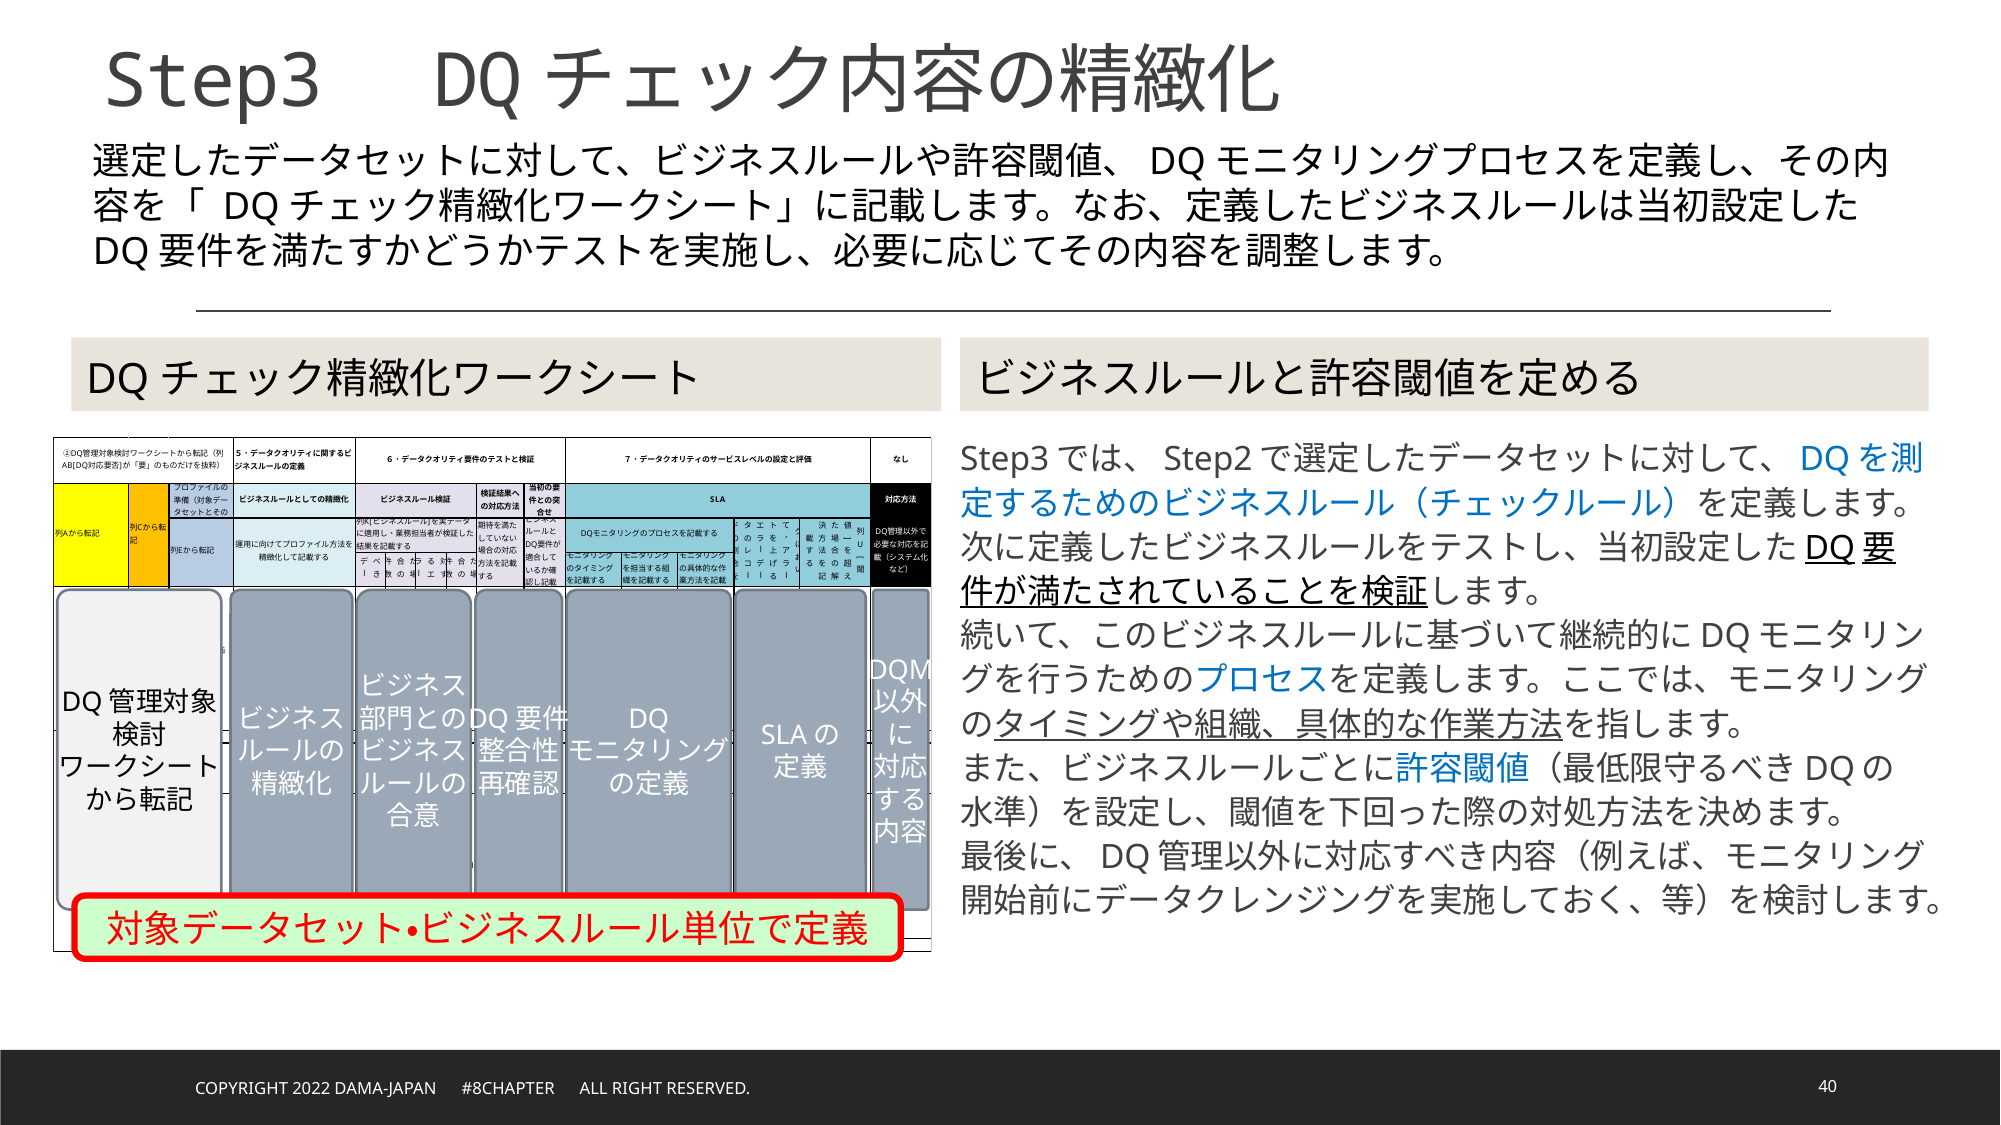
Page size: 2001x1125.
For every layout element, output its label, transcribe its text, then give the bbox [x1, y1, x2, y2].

list DQチェック精緻化ワークシート [71, 337, 942, 412]
title Step3 DQチェック内容の精緻化 [87, 47, 1830, 129]
picture [52, 436, 932, 953]
slide_number 40 [1803, 1057, 1932, 1118]
text_box 選定したデータセットに対して、ビジネスルールや許容閾値、DQモニタリングプロセスを定義し、その内容を「 DQチェック精緻化ワークシート」に記載します。なお、定義したビジネスルールは当初設定したDQ要件を満たすかどうかテストを実施し、必要に応じてその内容を調整します。 [78, 129, 1922, 279]
list ビジネスルールと許容閾値を定める [960, 337, 1929, 412]
list Step3では、Step2で選定したデータセットに対して、DQを測定するためのビジネスルール（チェックルール）を定義します。 次に定義したビジネスルールをテストし、当初設定したDQ要件が満たされていることを検証します。 続いて、このビジネスルールに基づいて継続的にDQモニタリングを行うためのプロセスを定義します。ここでは、モニタリングのタイミングや組織、具体的な作業方法を指します。 また、ビジネスルールごとに許容閾値（最低限守るべきDQの水準）を設定し、閾値を下回った際の対処方法を決めます。 最後に、DQ管理以外に対応すべき内容（例えば、モニタリング開始前にデータクレンジングを実施しておく、等）を検討します。 [960, 425, 1929, 1008]
footer Copyright 2022 DAMA-JAPAN #8chapter All right reserved. [180, 1057, 1299, 1118]
